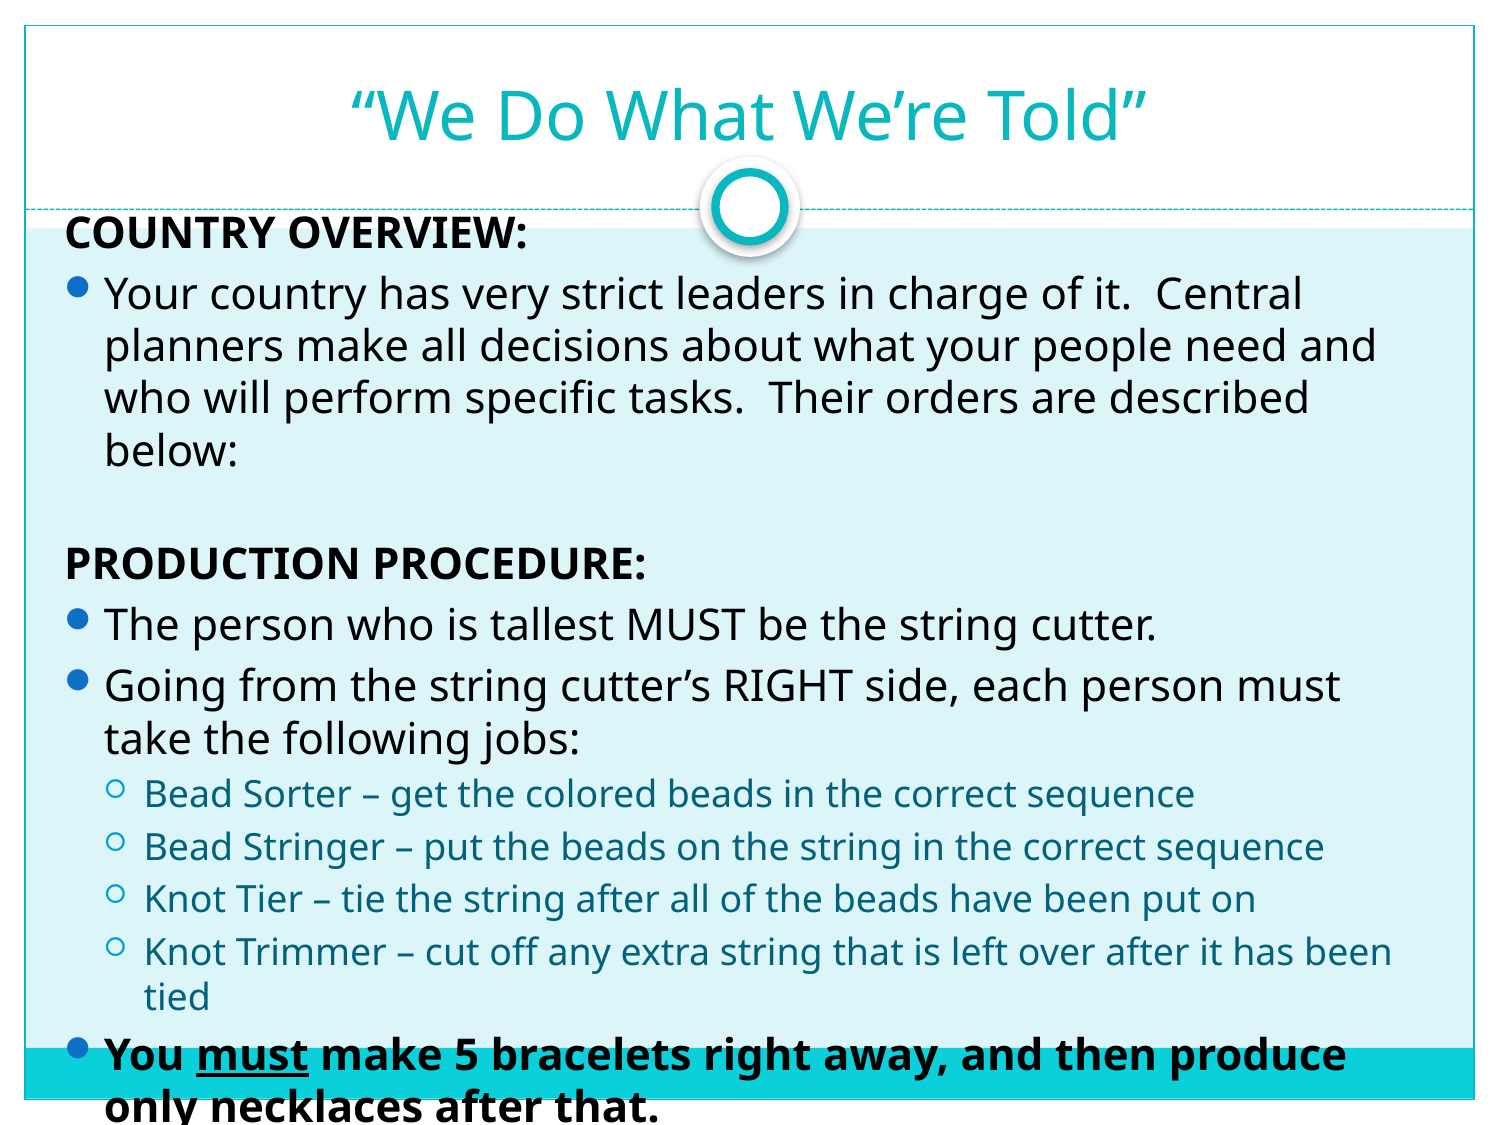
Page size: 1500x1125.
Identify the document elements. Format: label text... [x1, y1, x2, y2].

title “We Do What We’re Told” [49, 37, 1450, 162]
list COUNTRY OVERVIEW: Your country has very strict leaders in charge of it. Central planners make all decisions about what your people need and who will perform specific tasks. Their orders are described below: PRODUCTION PROCEDURE: The person who is tallest MUST be the string cutter. Going from the string cutter’s RIGHT side, each person must take the following jobs: Bead Sorter – get the colored beads in the correct sequence Bead Stringer – put the beads on the string in the correct sequence Knot Tier – tie the string after all of the beads have been put on Knot Trimmer – cut off any extra string that is left over after it has been tied You must make 5 bracelets right away, and then produce only necklaces after that. [49, 197, 1445, 1125]
